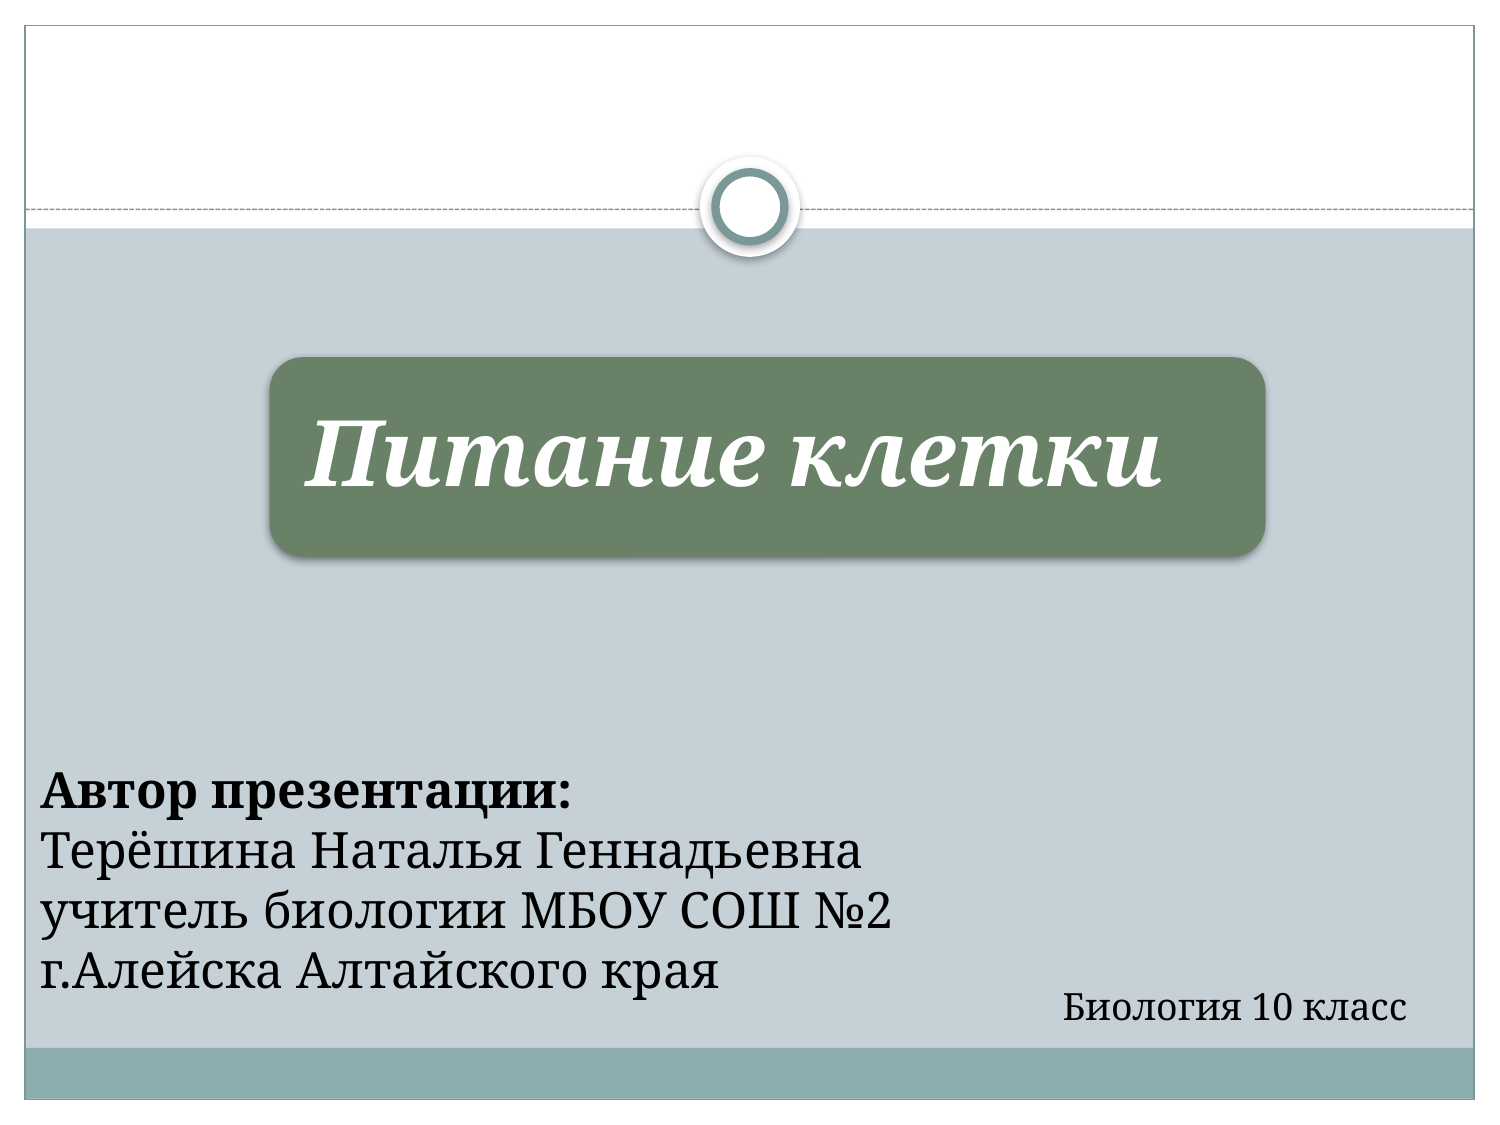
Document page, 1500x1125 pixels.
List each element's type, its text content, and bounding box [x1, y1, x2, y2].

text_box Автор презентации: Терёшина Наталья Геннадьевна учитель биологии МБОУ СОШ №2 г.Алейска Алтайского края [25, 751, 909, 1007]
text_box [269, 327, 1266, 587]
text_box Биология 10 класс [1047, 975, 1423, 1036]
